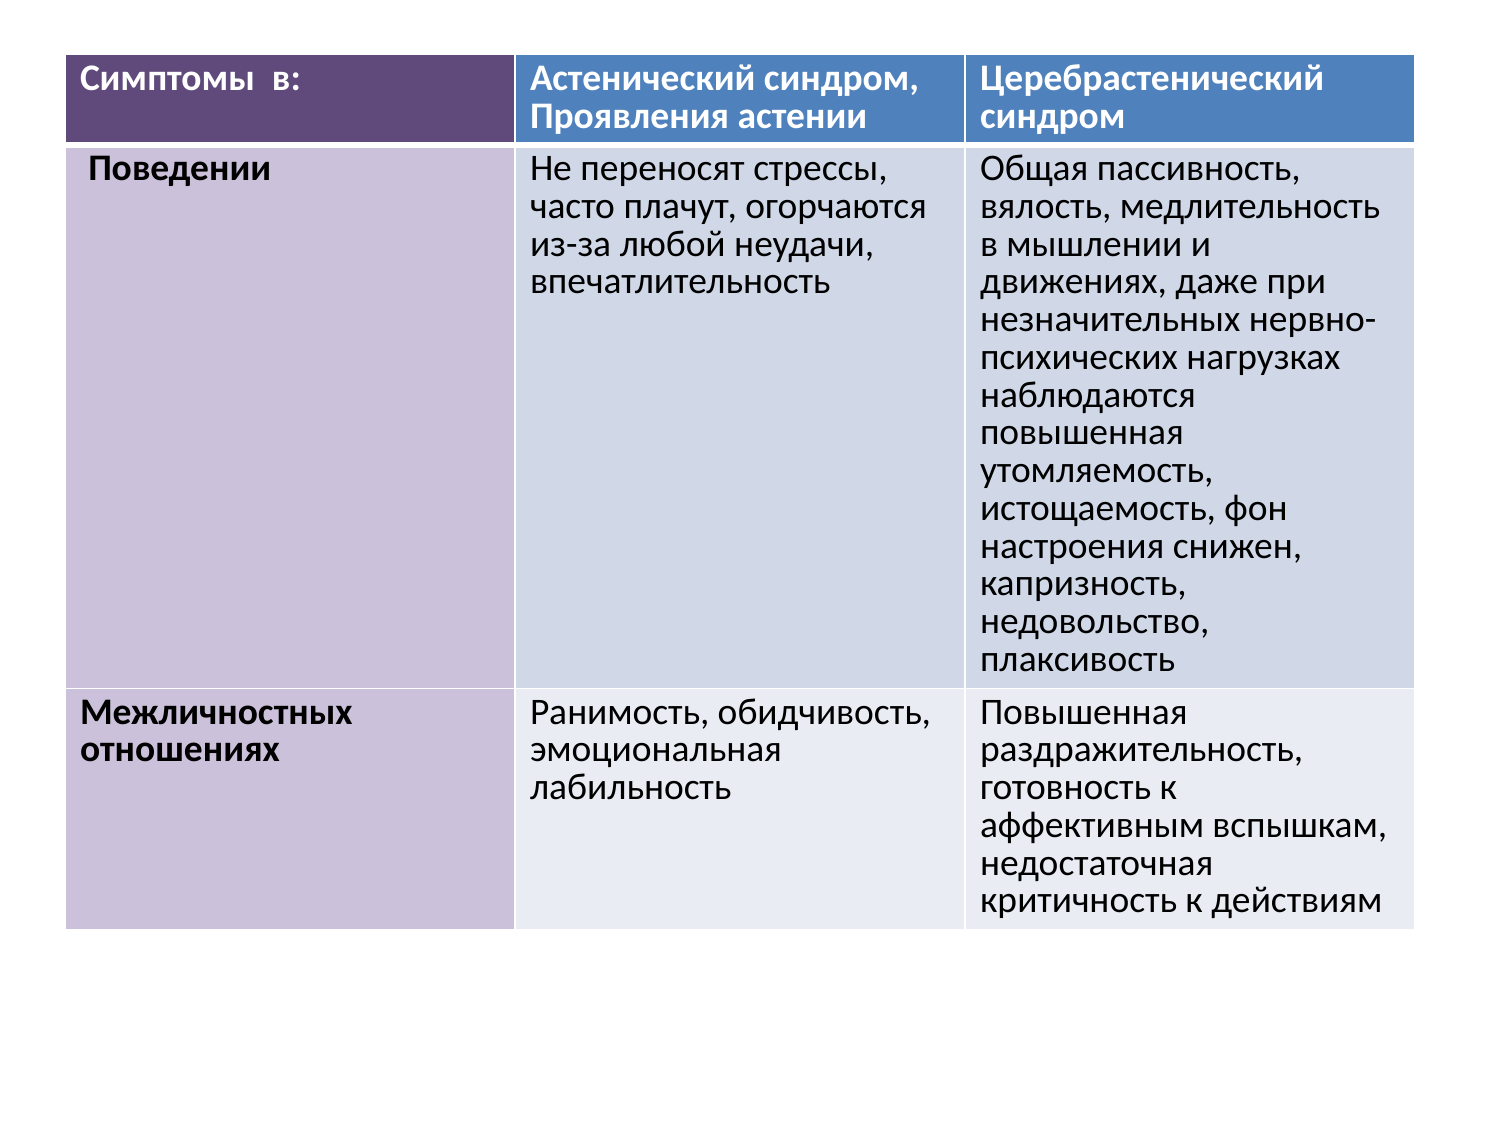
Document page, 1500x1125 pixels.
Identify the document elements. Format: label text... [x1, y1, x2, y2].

table_cell Поведении [66, 148, 514, 688]
table_cell Не переносят стрессы, часто плачут, огорчаются из-за любой неудачи, впечатлительность [516, 148, 964, 688]
table_header Симптомы в: [66, 55, 514, 142]
table_cell Ранимость, обидчивость, эмоциональная лабильность [516, 689, 964, 929]
table_header Астенический синдром, Проявления астении [516, 55, 964, 142]
table_cell Общая пассивность, вялость, медлительность в мышлении и движениях, даже при незначительных нервно-психических нагрузках наблюдаются повышенная утомляемость, истощаемость, фон настроения снижен, капризность, недовольство, плаксивость [966, 148, 1414, 688]
table_header Церебрастенический синдром [966, 55, 1414, 142]
table_cell Межличностных отношениях [66, 689, 514, 929]
table_cell Повышенная раздражительность, готовность к аффективным вспышкам, недостаточная критичность к действиям [966, 689, 1414, 929]
